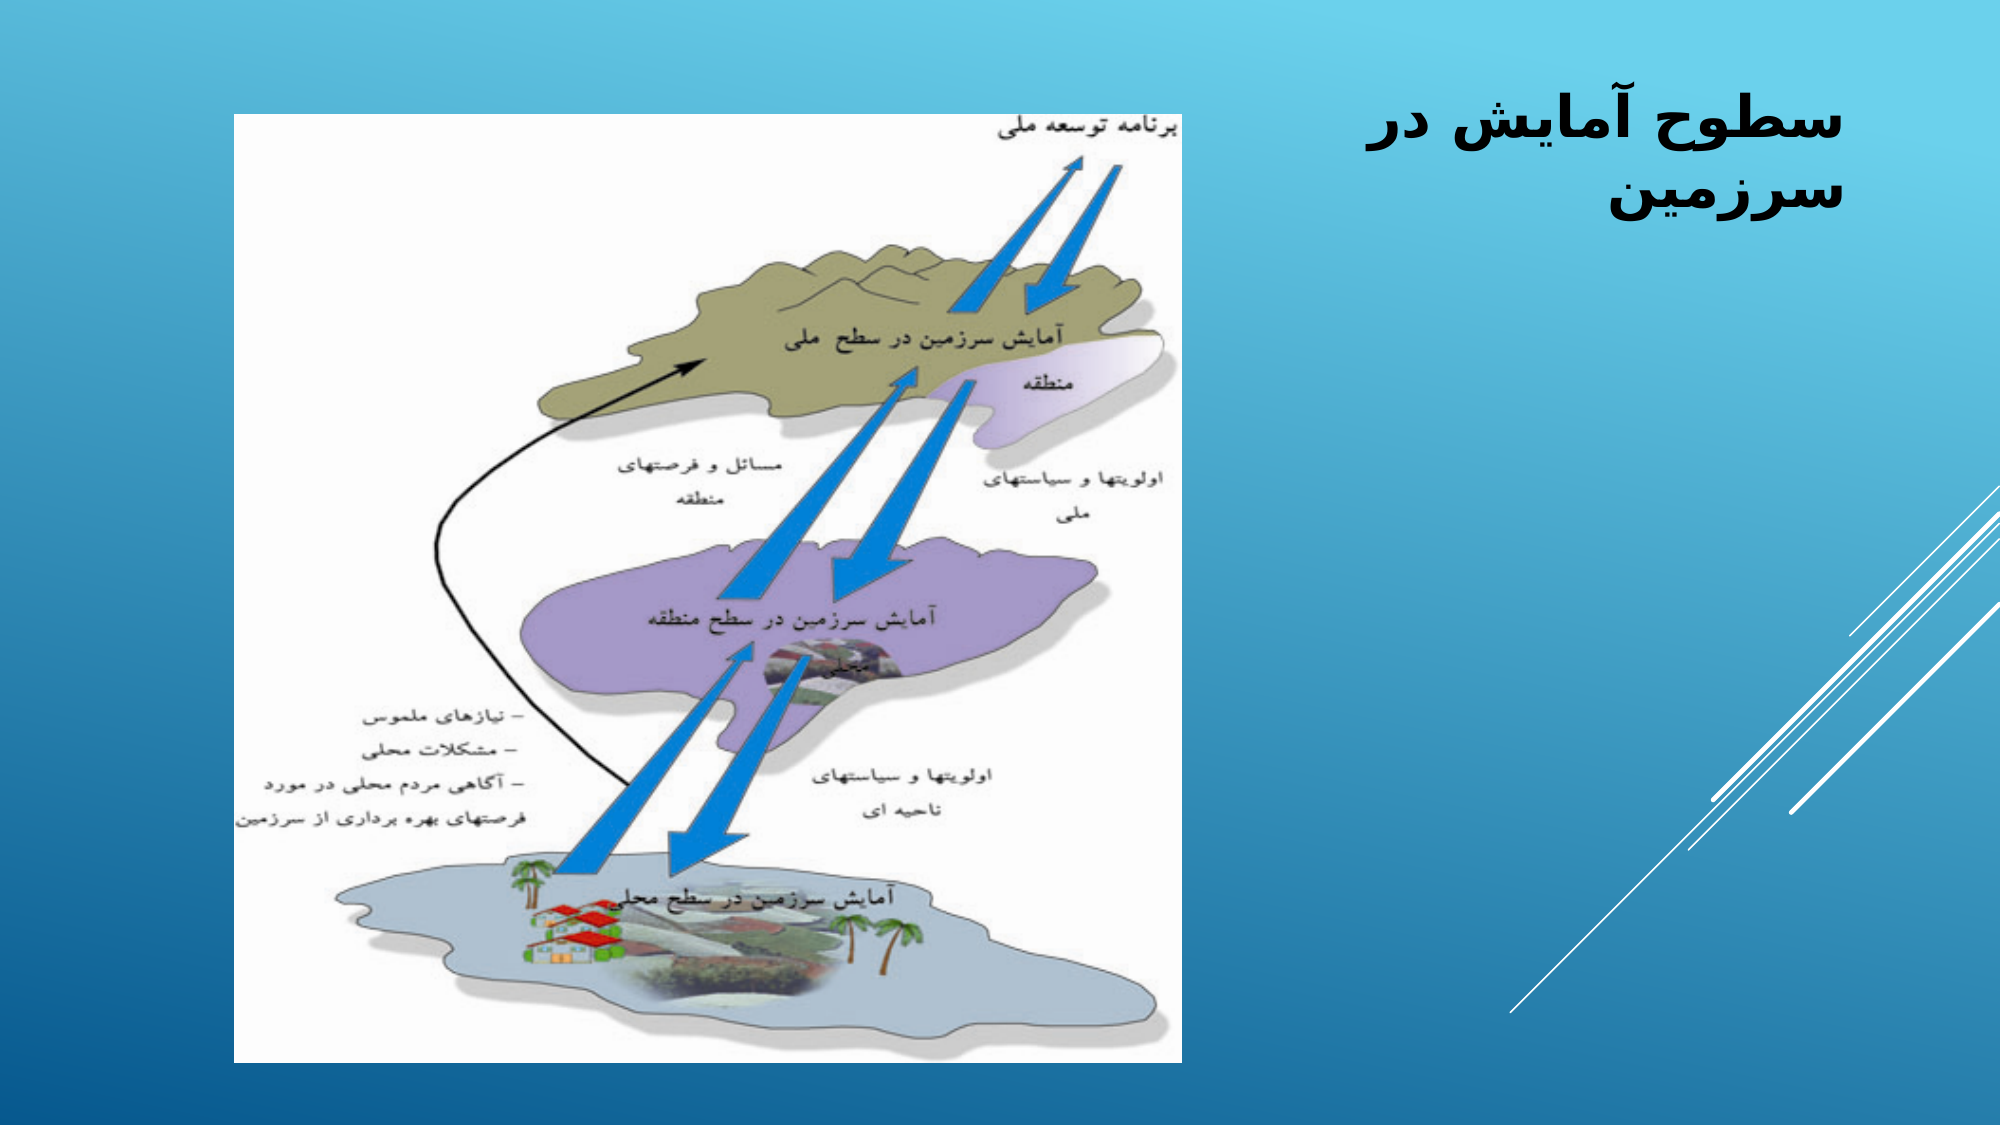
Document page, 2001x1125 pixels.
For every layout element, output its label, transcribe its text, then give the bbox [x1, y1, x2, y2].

text_box سطوح آمایش در سرزمین [1269, 71, 1862, 227]
picture [233, 114, 1182, 1063]
